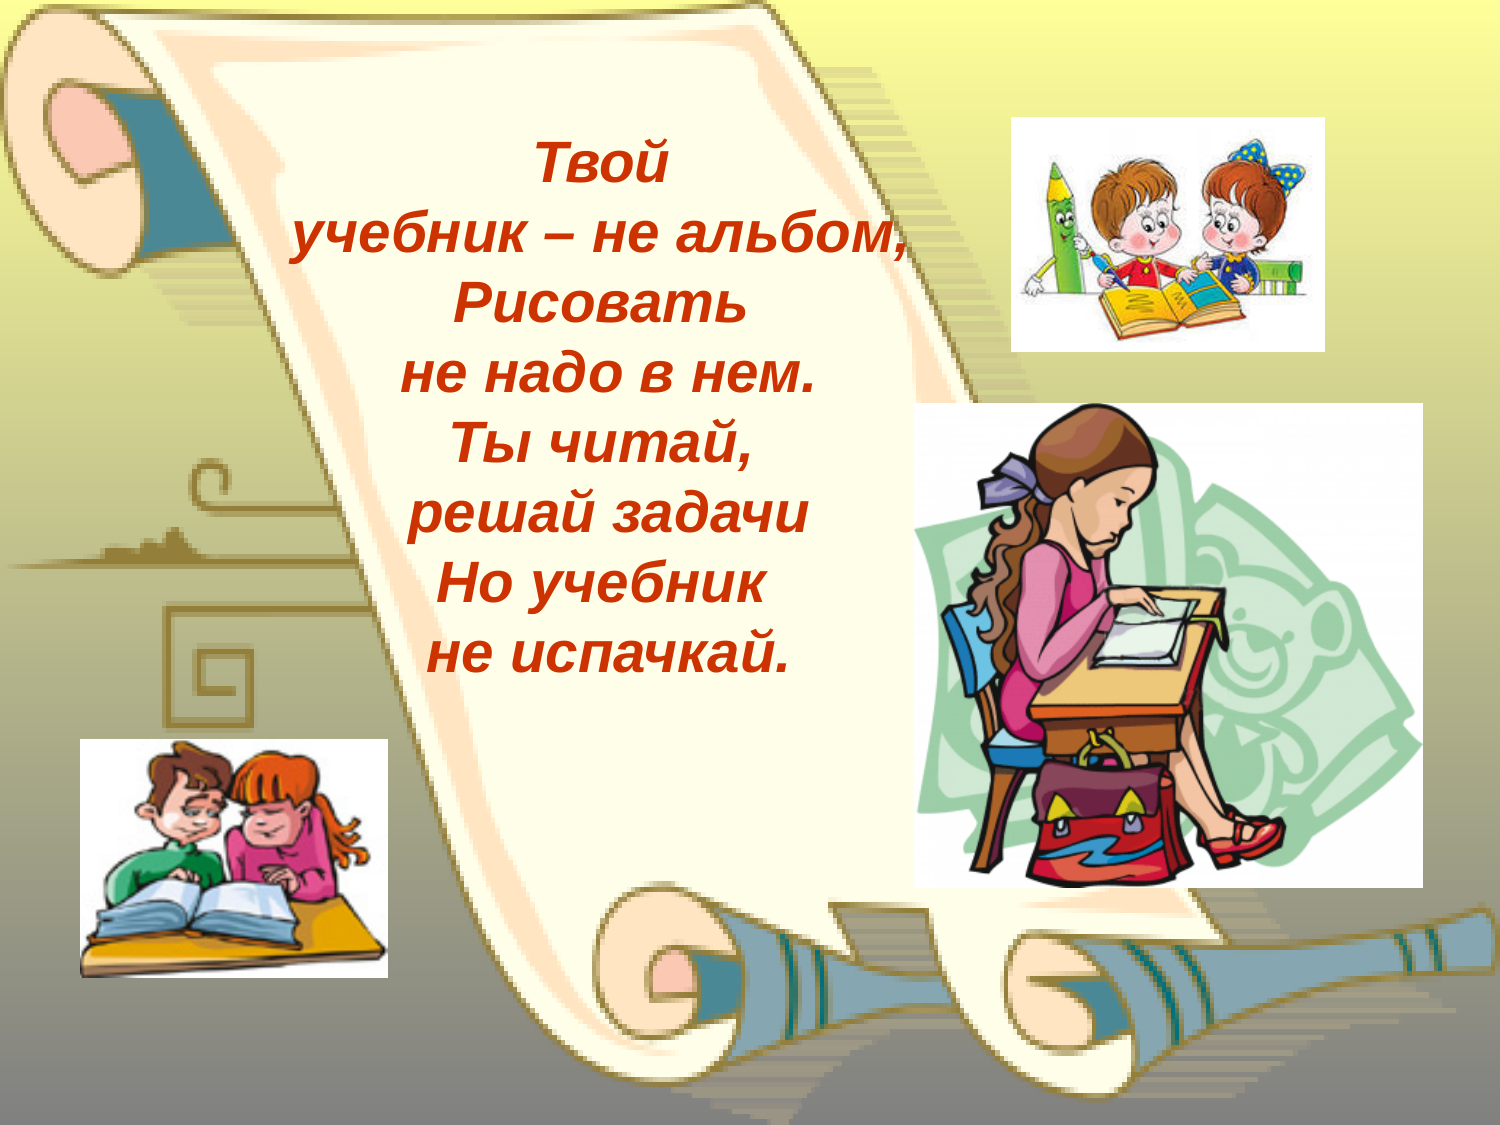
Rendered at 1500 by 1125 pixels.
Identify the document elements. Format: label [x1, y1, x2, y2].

picture [1011, 116, 1325, 352]
picture [80, 739, 389, 978]
list [0, 0, 1500, 1125]
picture [914, 403, 1423, 889]
